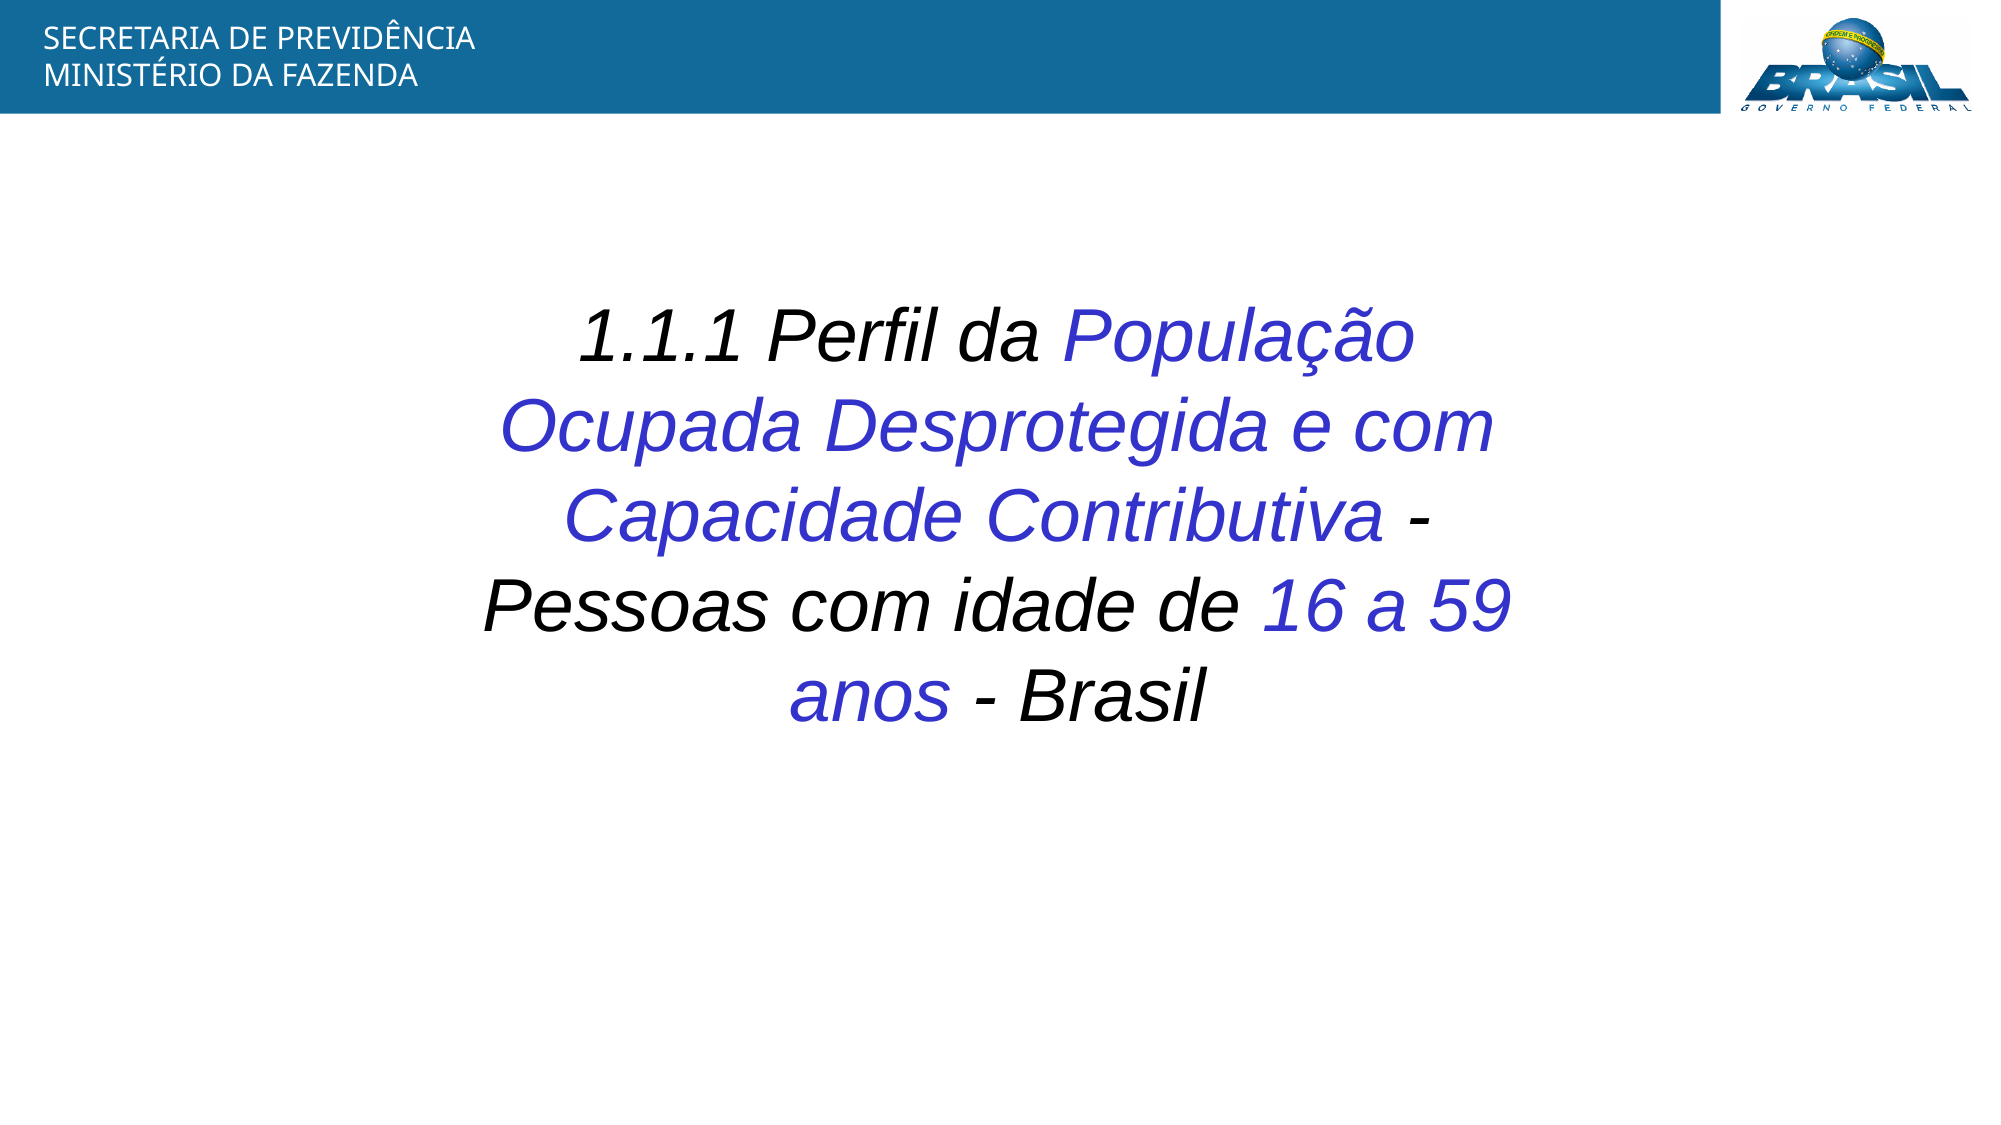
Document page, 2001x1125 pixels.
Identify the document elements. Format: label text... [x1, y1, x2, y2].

picture [1741, 18, 1972, 111]
text_box 1.1.1 Perfil da População Ocupada Desprotegida e com Capacidade Contributiva - Pessoas com idade de 16 a 59 anos - Brasil [433, 278, 1563, 811]
